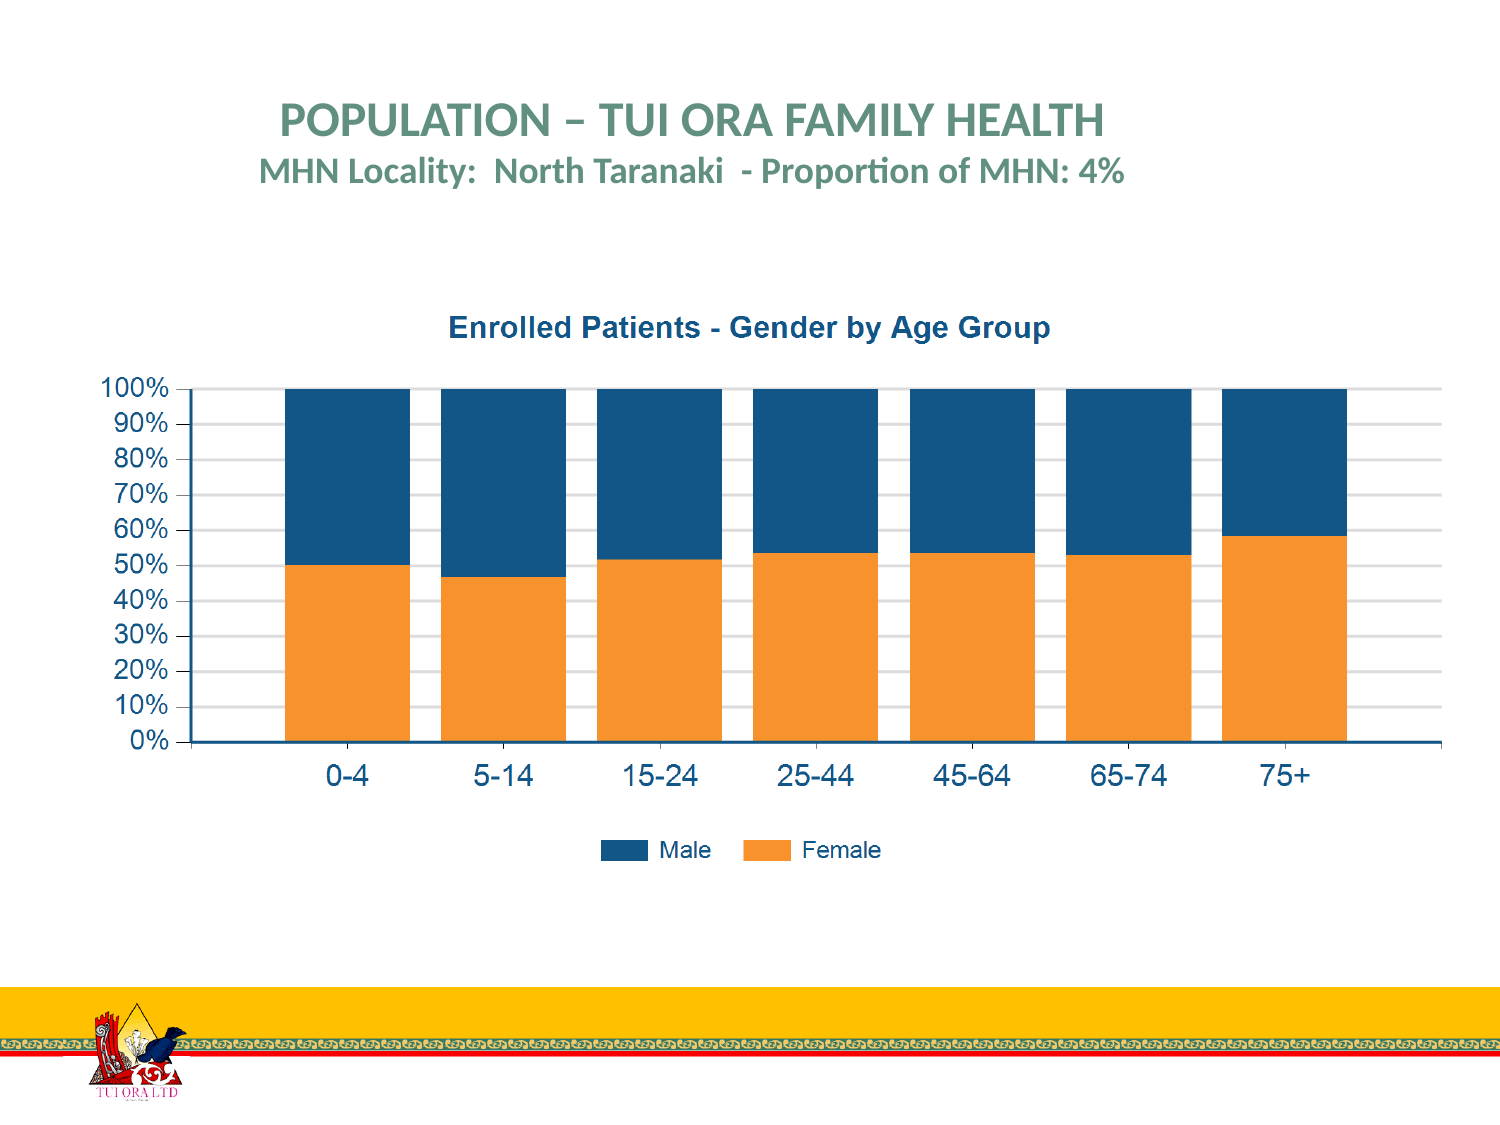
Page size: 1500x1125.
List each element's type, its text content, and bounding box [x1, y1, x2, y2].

picture [5, 289, 1494, 894]
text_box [0, 987, 1500, 1105]
text_box POPULATION – TUI ORA FAMILY HEALTH MHN Locality: North Taranaki - Proportion of MHN: 4% [137, 79, 1248, 287]
